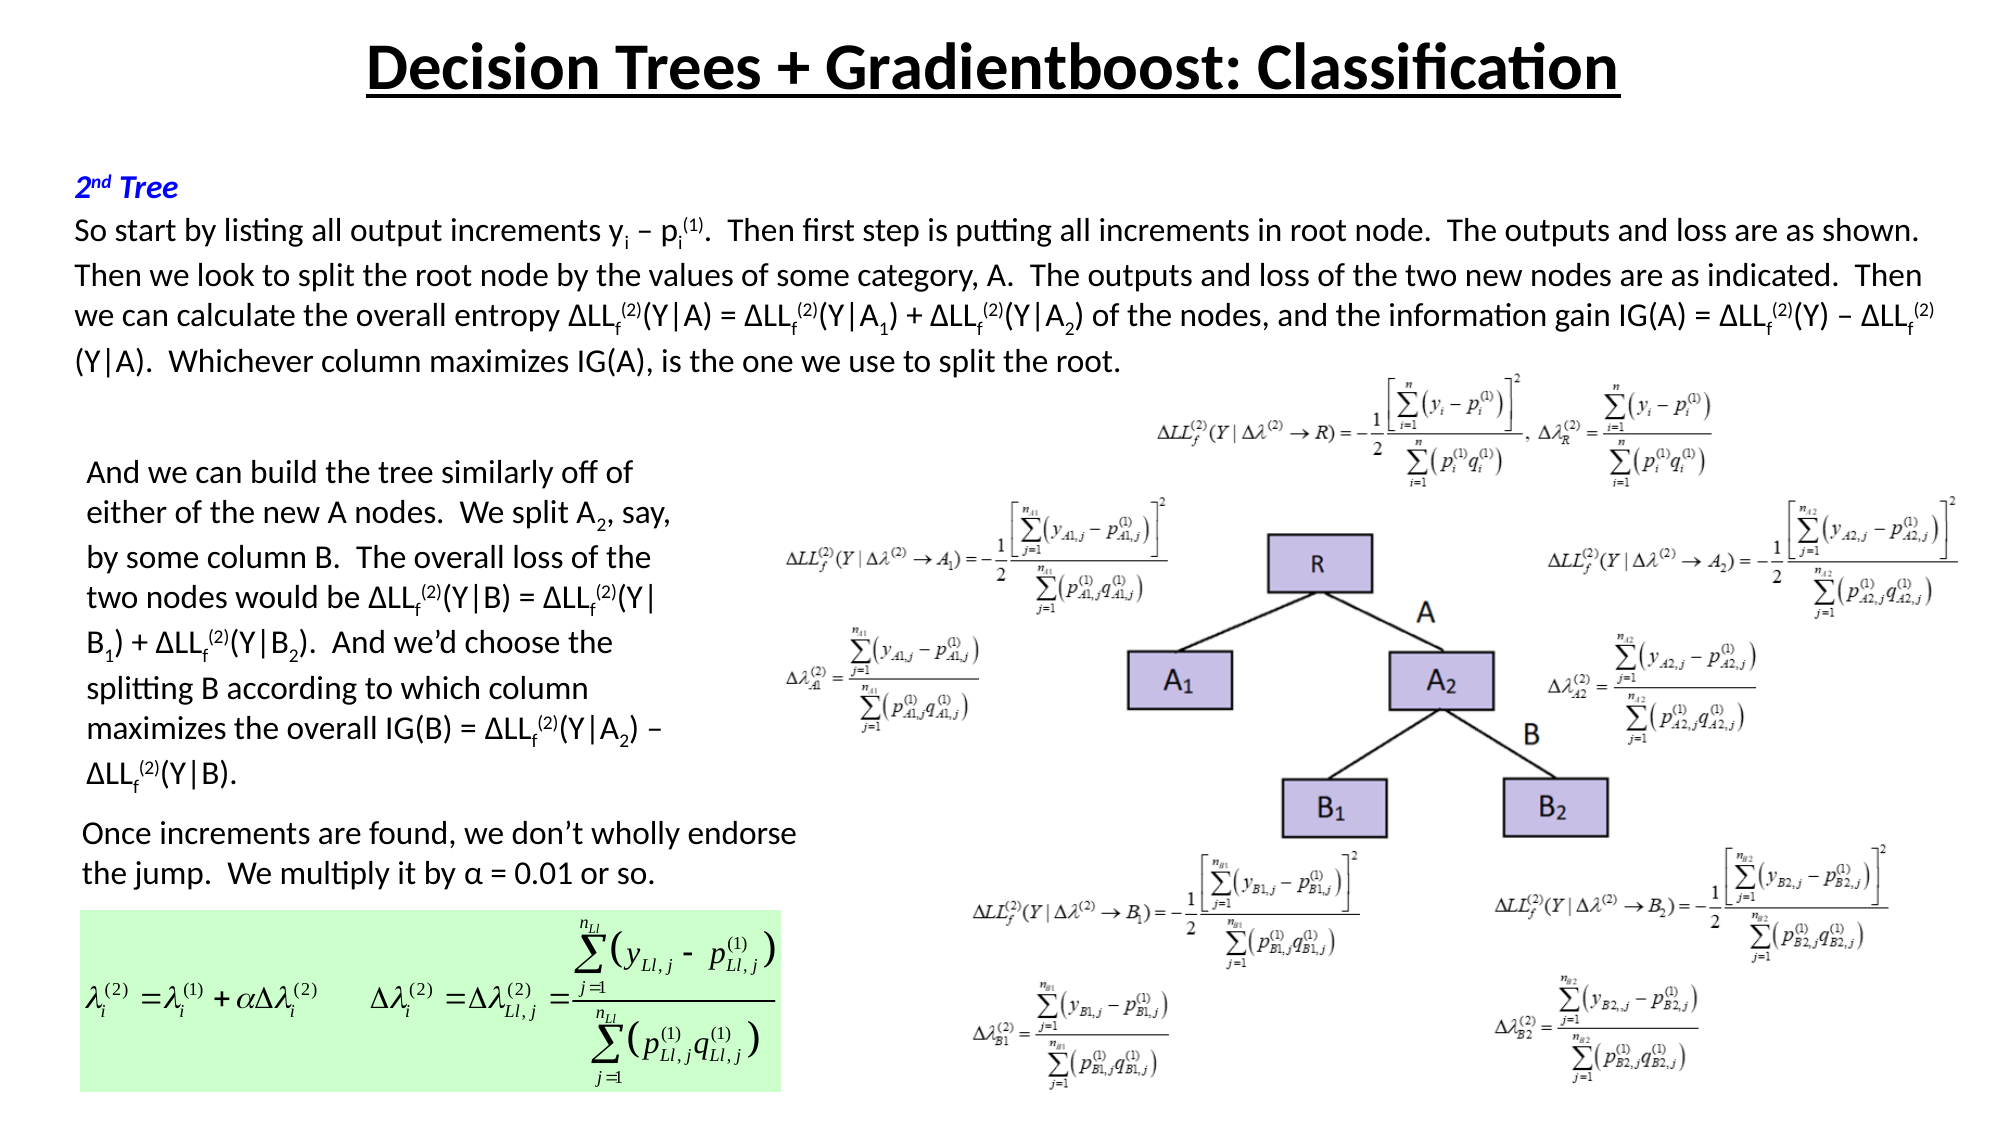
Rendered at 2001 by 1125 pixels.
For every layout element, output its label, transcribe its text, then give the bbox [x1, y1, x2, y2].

text_box Decision Trees + Gradientboost: Classification [351, 15, 1667, 111]
text_box And we can build the tree similarly off of either of the new A nodes. We split A2, say, by some column B. The overall loss of the two nodes would be ΔLLf(2)(Y|B) = ΔLLf(2)(Y|B1) + ΔLLf(2)(Y|B2). And we’d choose the splitting B according to which column maximizes the overall IG(B) = ΔLLf(2)(Y|A2) – ΔLLf(2)(Y|B). [71, 442, 697, 804]
picture [762, 365, 1971, 1095]
text_box Once increments are found, we don’t wholly endorse the jump. We multiply it by α = 0.01 or so. [67, 804, 762, 899]
text_box 2nd Tree [59, 157, 228, 213]
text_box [80, 909, 782, 1093]
text_box So start by listing all output increments yi – pi(1). Then first step is putting all increments in root node. The outputs and loss are as shown. Then we look to split the root node by the values of some category, A. The outputs and loss of the two new nodes are as indicated. Then we can calculate the overall entropy ΔLLf(2)(Y|A) = ΔLLf(2)(Y|A1) + ΔLLf(2)(Y|A2) of the nodes, and the information gain IG(A) = ΔLLf(2)(Y) – ΔLLf(2)(Y|A). Whichever column maximizes IG(A), is the one we use to split the root. [59, 200, 1973, 387]
